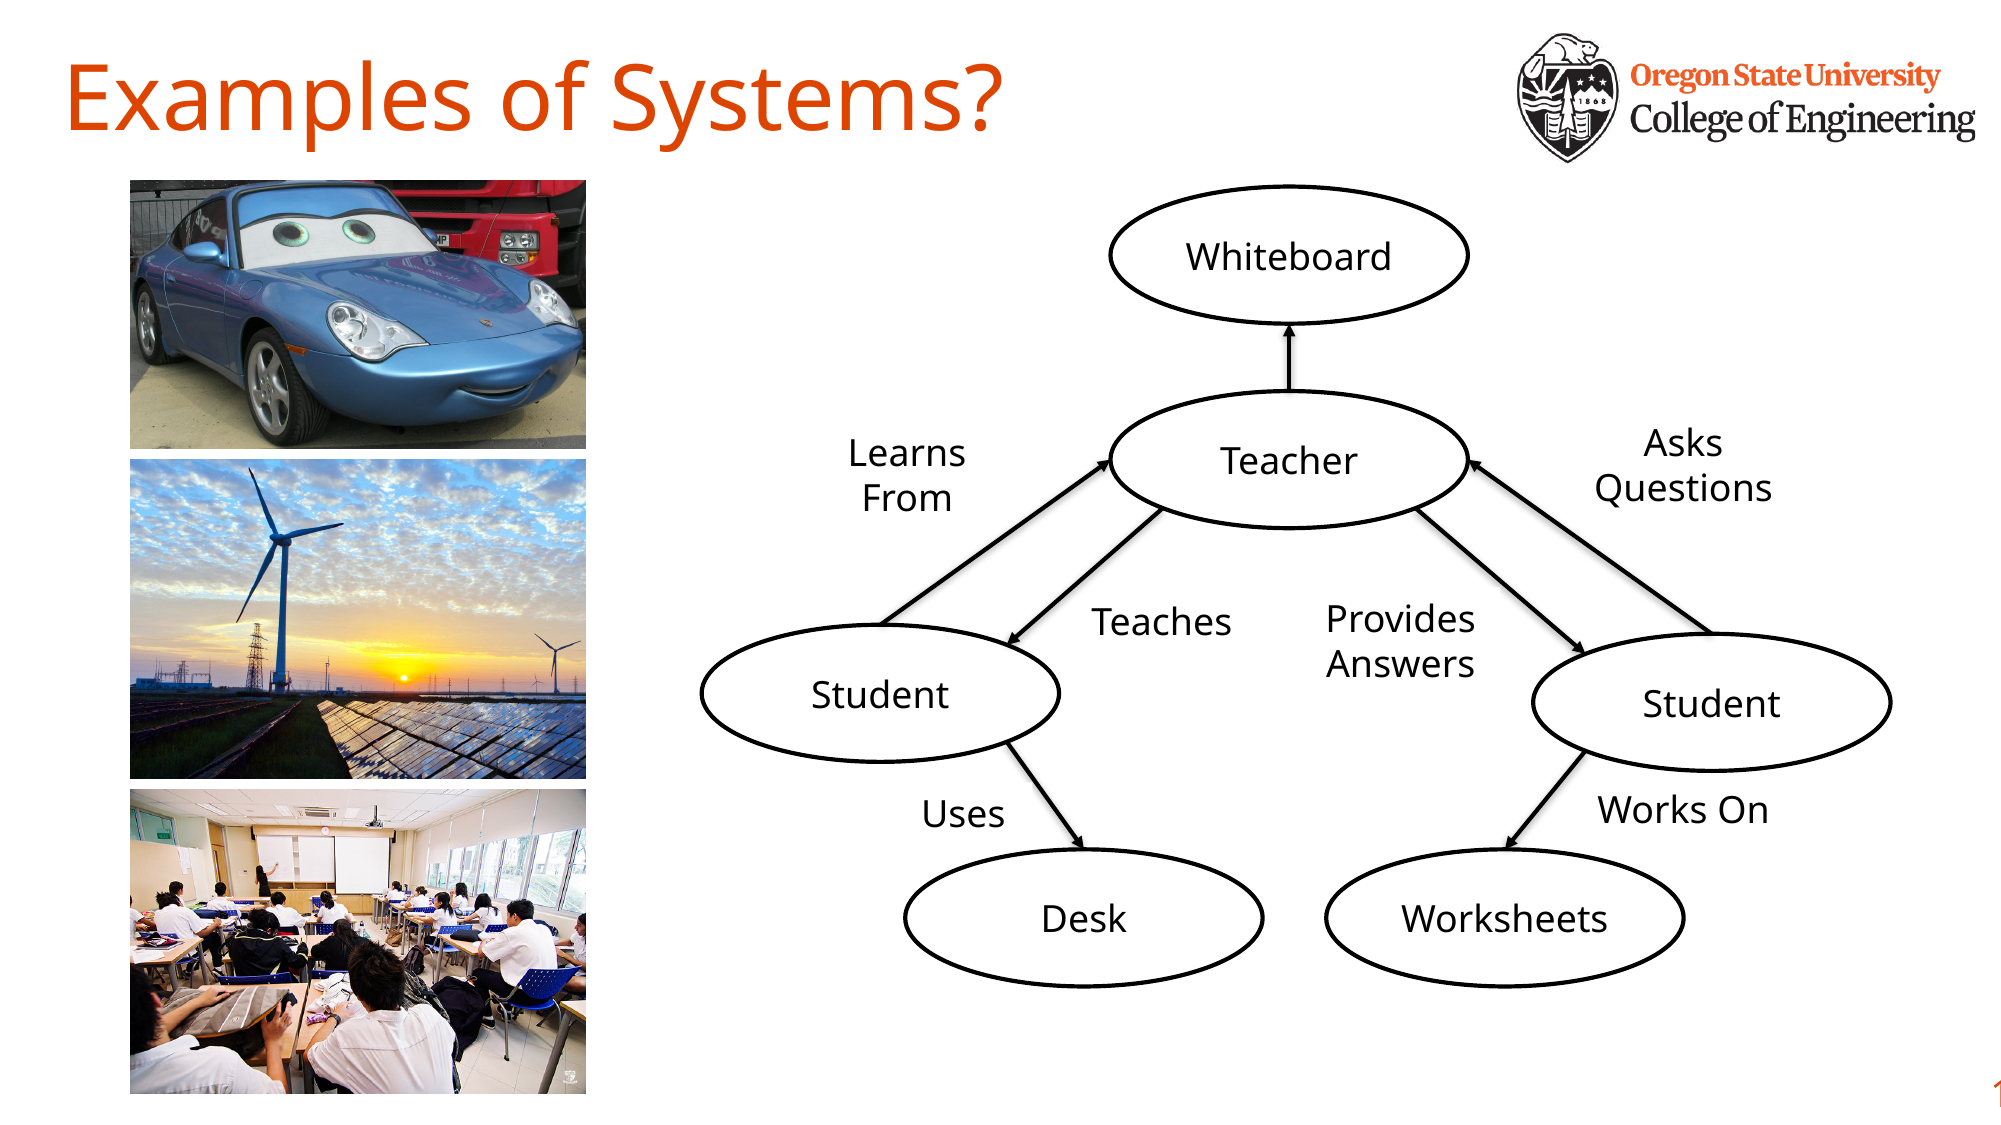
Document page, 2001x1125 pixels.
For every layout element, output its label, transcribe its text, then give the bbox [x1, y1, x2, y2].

text_box Student [1531, 631, 1893, 774]
text_box Works On [1590, 778, 1798, 839]
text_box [1006, 507, 1164, 646]
picture [130, 459, 587, 780]
picture [130, 179, 587, 449]
text_box Worksheets [1324, 847, 1686, 989]
title Examples of Systems? [48, 31, 1490, 228]
picture [130, 789, 587, 1094]
text_box Student [699, 622, 1062, 764]
text_box Desk [903, 847, 1265, 989]
text_box Uses [894, 782, 1001, 843]
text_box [880, 459, 1111, 625]
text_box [1415, 507, 1586, 655]
text_box Whiteboard [1108, 184, 1471, 326]
text_box Teacher [1108, 389, 1470, 531]
text_box Provides Answers [1300, 587, 1501, 693]
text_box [1467, 459, 1712, 635]
text_box Asks Questions [1569, 411, 1798, 517]
text_box Learns From [824, 421, 990, 527]
text_box Teaches [1165, 590, 1262, 651]
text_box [1006, 741, 1085, 850]
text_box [1504, 750, 1586, 850]
